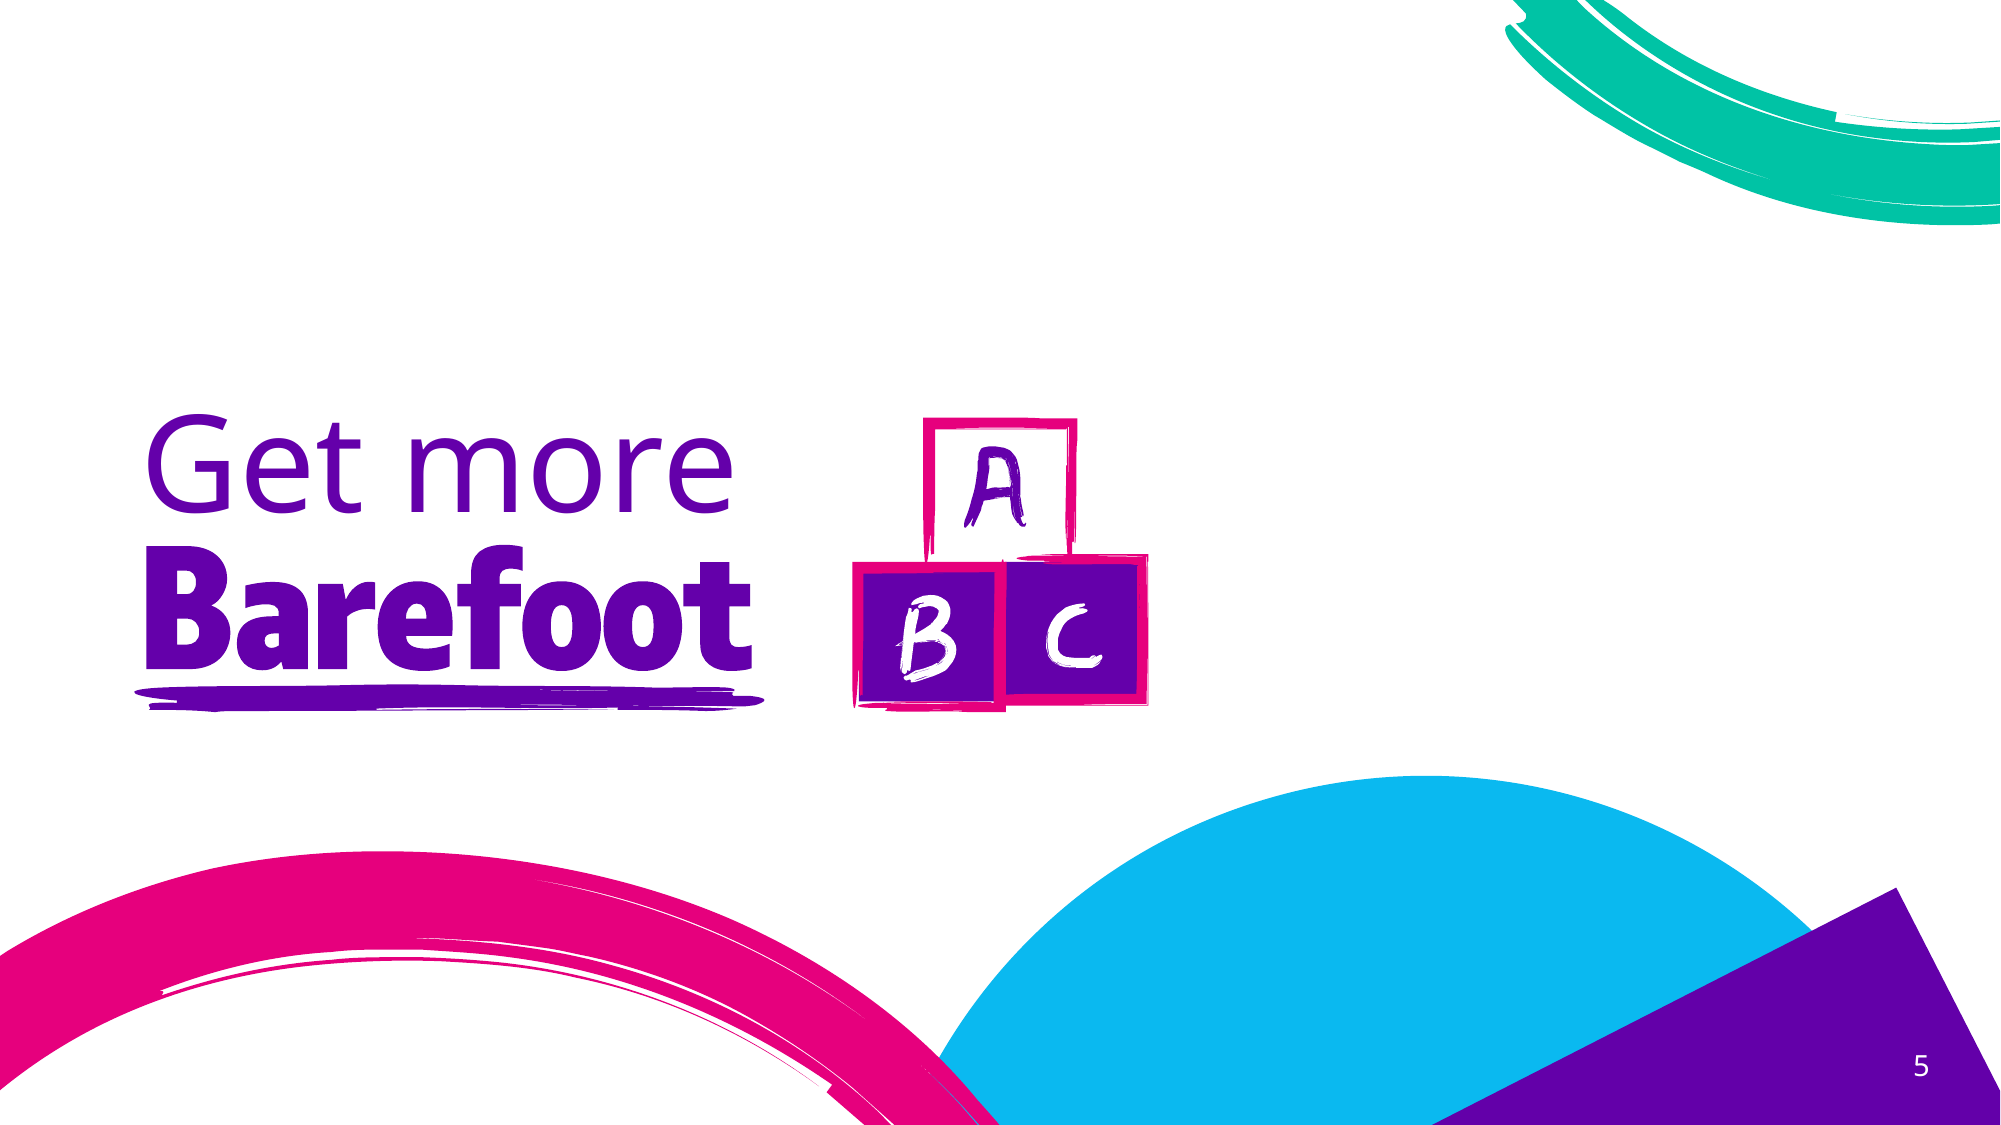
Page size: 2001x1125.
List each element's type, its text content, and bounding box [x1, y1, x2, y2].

slide_number 5 [1673, 1037, 1945, 1097]
list Get more [125, 387, 843, 569]
